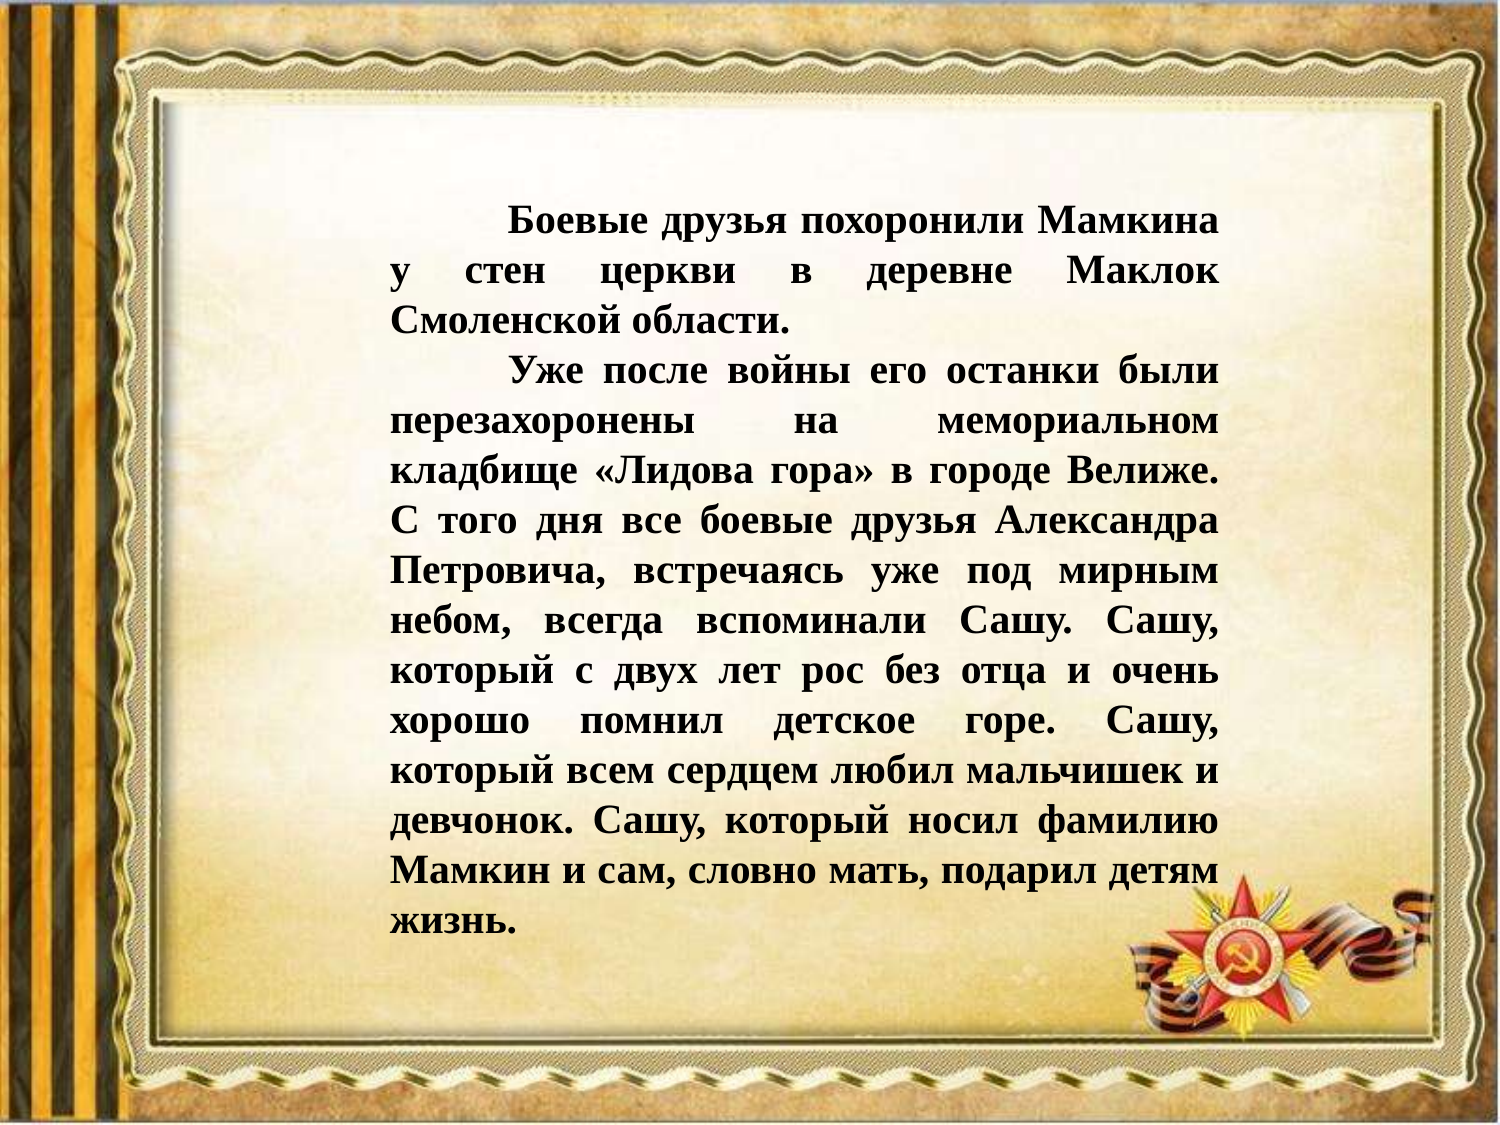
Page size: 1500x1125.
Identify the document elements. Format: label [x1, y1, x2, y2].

list [0, 0, 1500, 1125]
